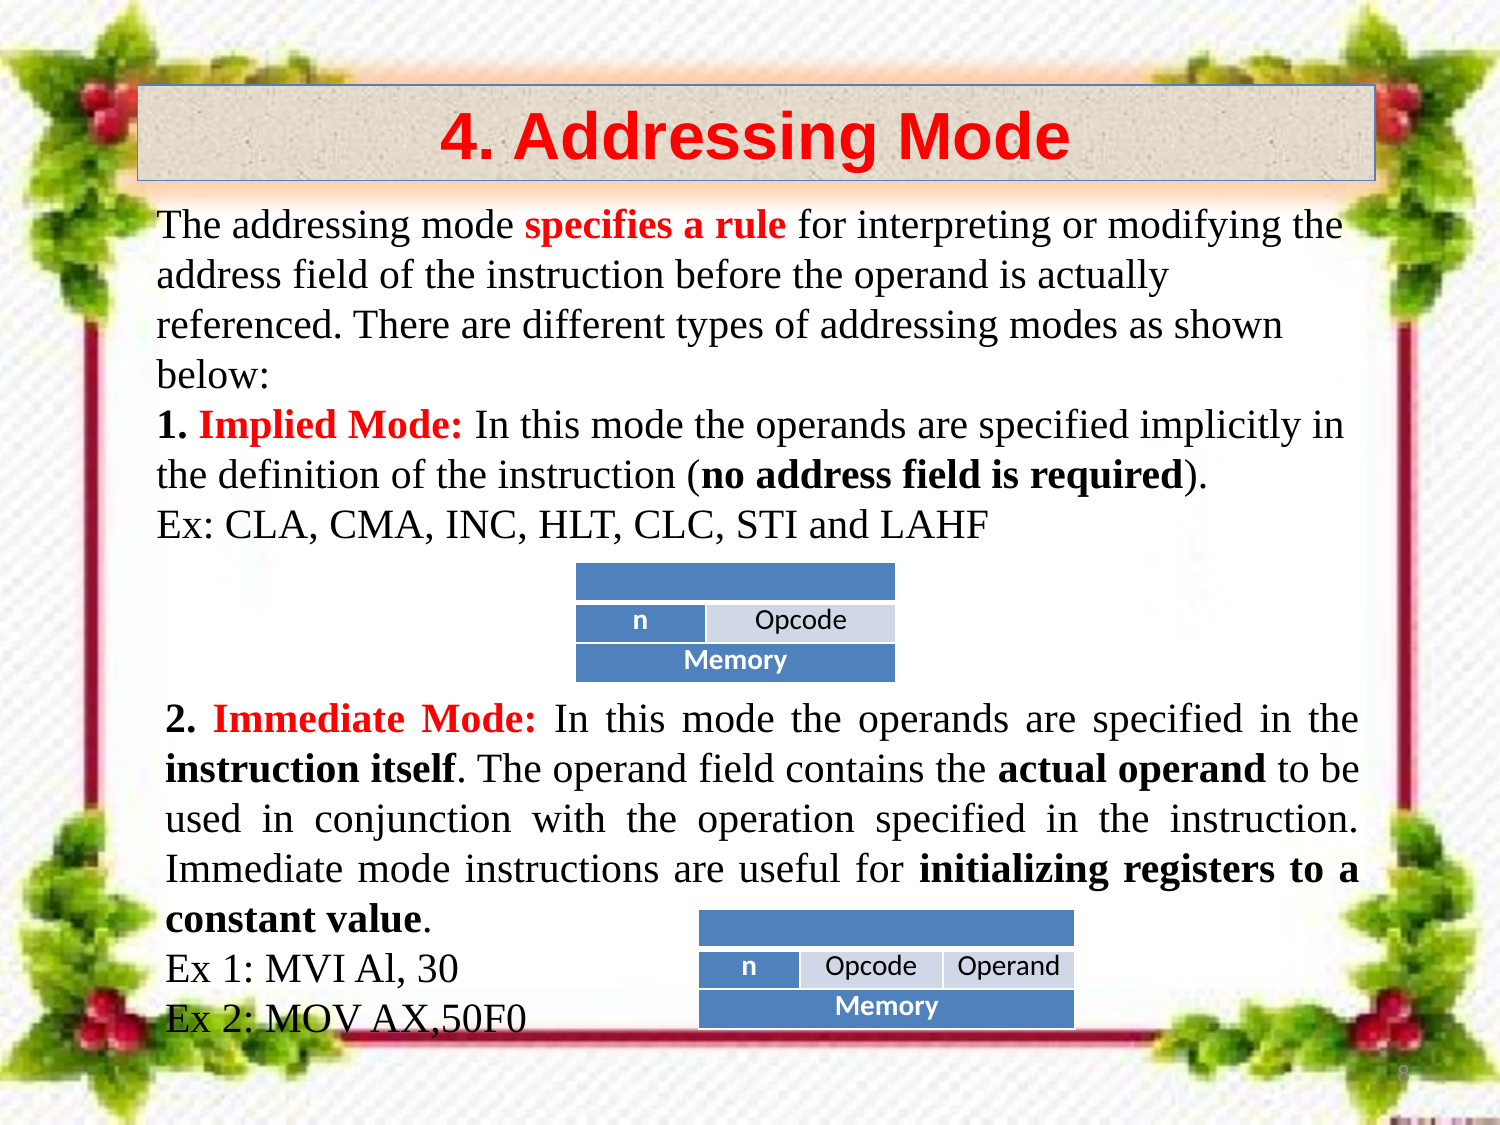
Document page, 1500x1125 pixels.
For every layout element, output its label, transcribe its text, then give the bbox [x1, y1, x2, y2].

text_box 2. Immediate Mode: In this mode the operands are specified in the instruction itself. The operand field contains the actual operand to be used in conjunction with the operation specified in the instruction. Immediate mode instructions are useful for initializing registers to a constant value. Ex 1: MVI Al, 30 Ex 2: MOV AX,50F0 [150, 683, 1375, 1049]
table_cell Opcode [707, 599, 895, 629]
text_box 4. Addressing Mode [137, 84, 1376, 181]
text_box The addressing mode specifies a rule for interpreting or modifying the address field of the instruction before the operand is actually referenced. There are different types of addressing modes as shown below: 1. Implied Mode: In this mode the operands are specified implicitly in the definition of the instruction (no address field is required). Ex: CLA, CMA, INC, HLT, CLC, STI and LAHF [141, 189, 1375, 555]
table_cell n [576, 599, 705, 629]
slide_number 8 [1074, 1042, 1425, 1103]
table_cell Memory [576, 631, 895, 663]
table_header [576, 563, 895, 593]
picture [0, 0, 1500, 1125]
